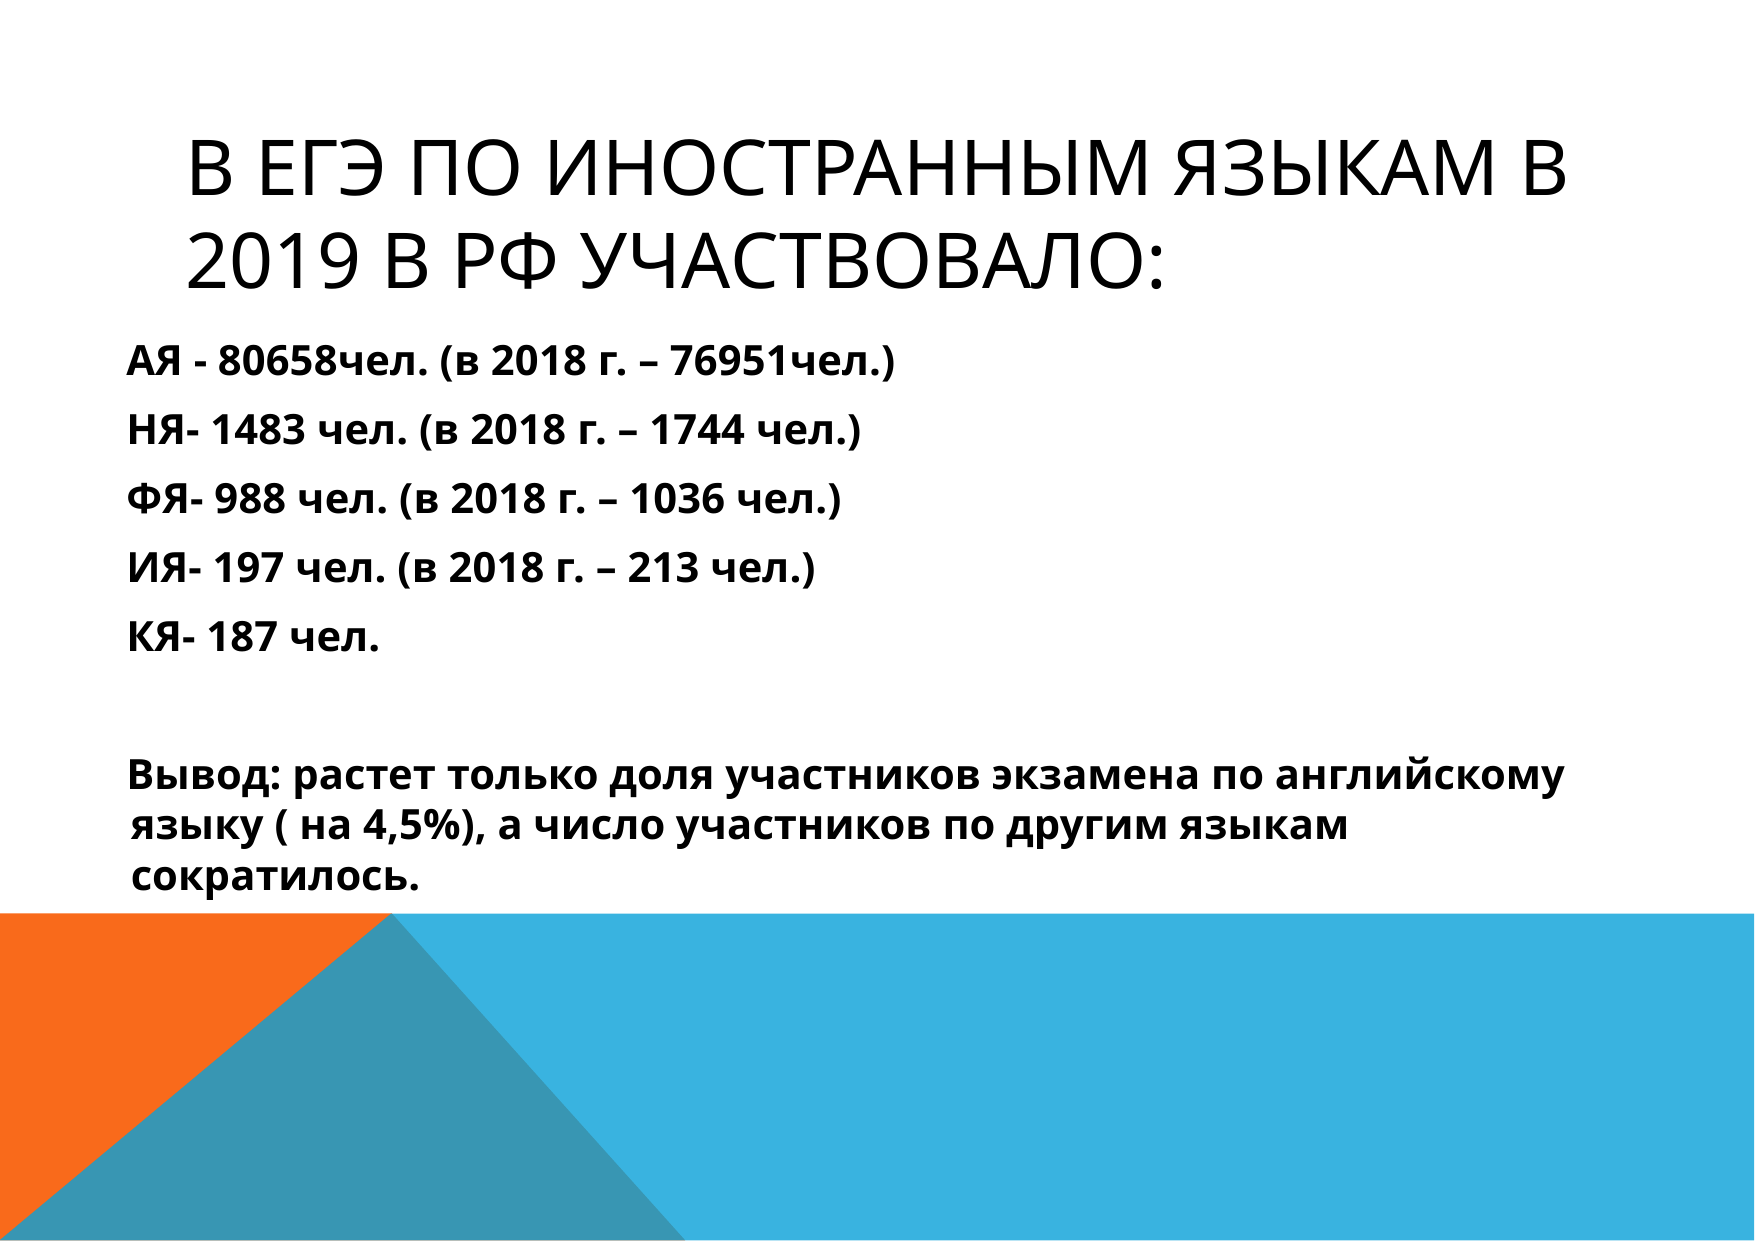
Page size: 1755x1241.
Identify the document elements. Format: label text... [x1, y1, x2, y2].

title В ЕГЭ по иностранным языкам в 2019 в РФ участвовало: [168, 100, 1623, 323]
list АЯ - 80658чел. (в 2018 г. – 76951чел.) НЯ- 1483 чел. (в 2018 г. – 1744 чел.) ФЯ- 988 чел. (в 2018 г. – 1036 чел.) ИЯ- 197 чел. (в 2018 г. – 213 чел.) КЯ- 187 чел. Вывод: растет только доля участников экзамена по английскому языку ( на 4,5%), а число участников по другим языкам сократилось. [109, 324, 1645, 940]
